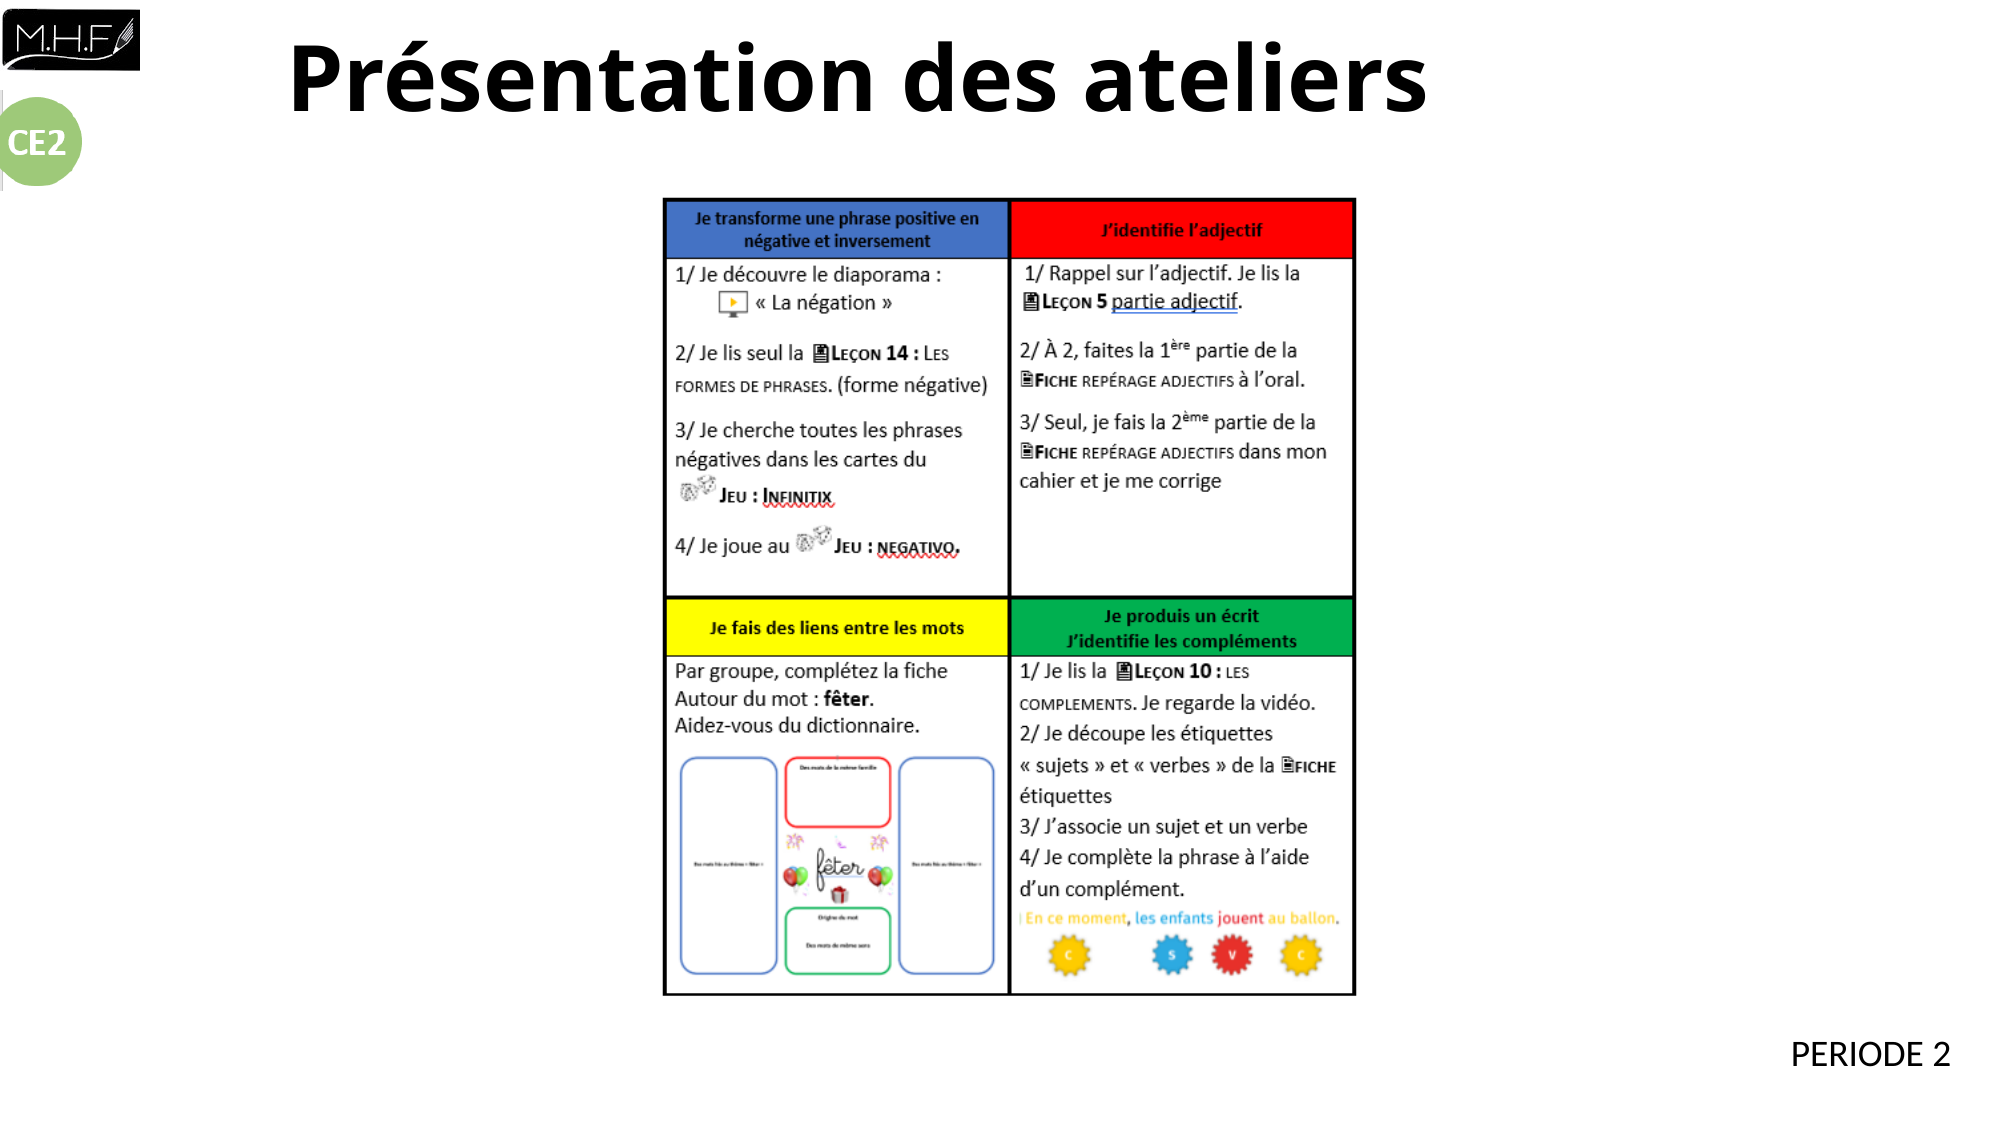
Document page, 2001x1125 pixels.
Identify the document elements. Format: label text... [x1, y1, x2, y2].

picture [0, 7, 140, 74]
picture [659, 190, 1363, 1000]
title Présentation des ateliers [271, 7, 1818, 156]
text_box PERIODE 2 [1362, 1021, 1967, 1082]
picture [0, 90, 87, 191]
